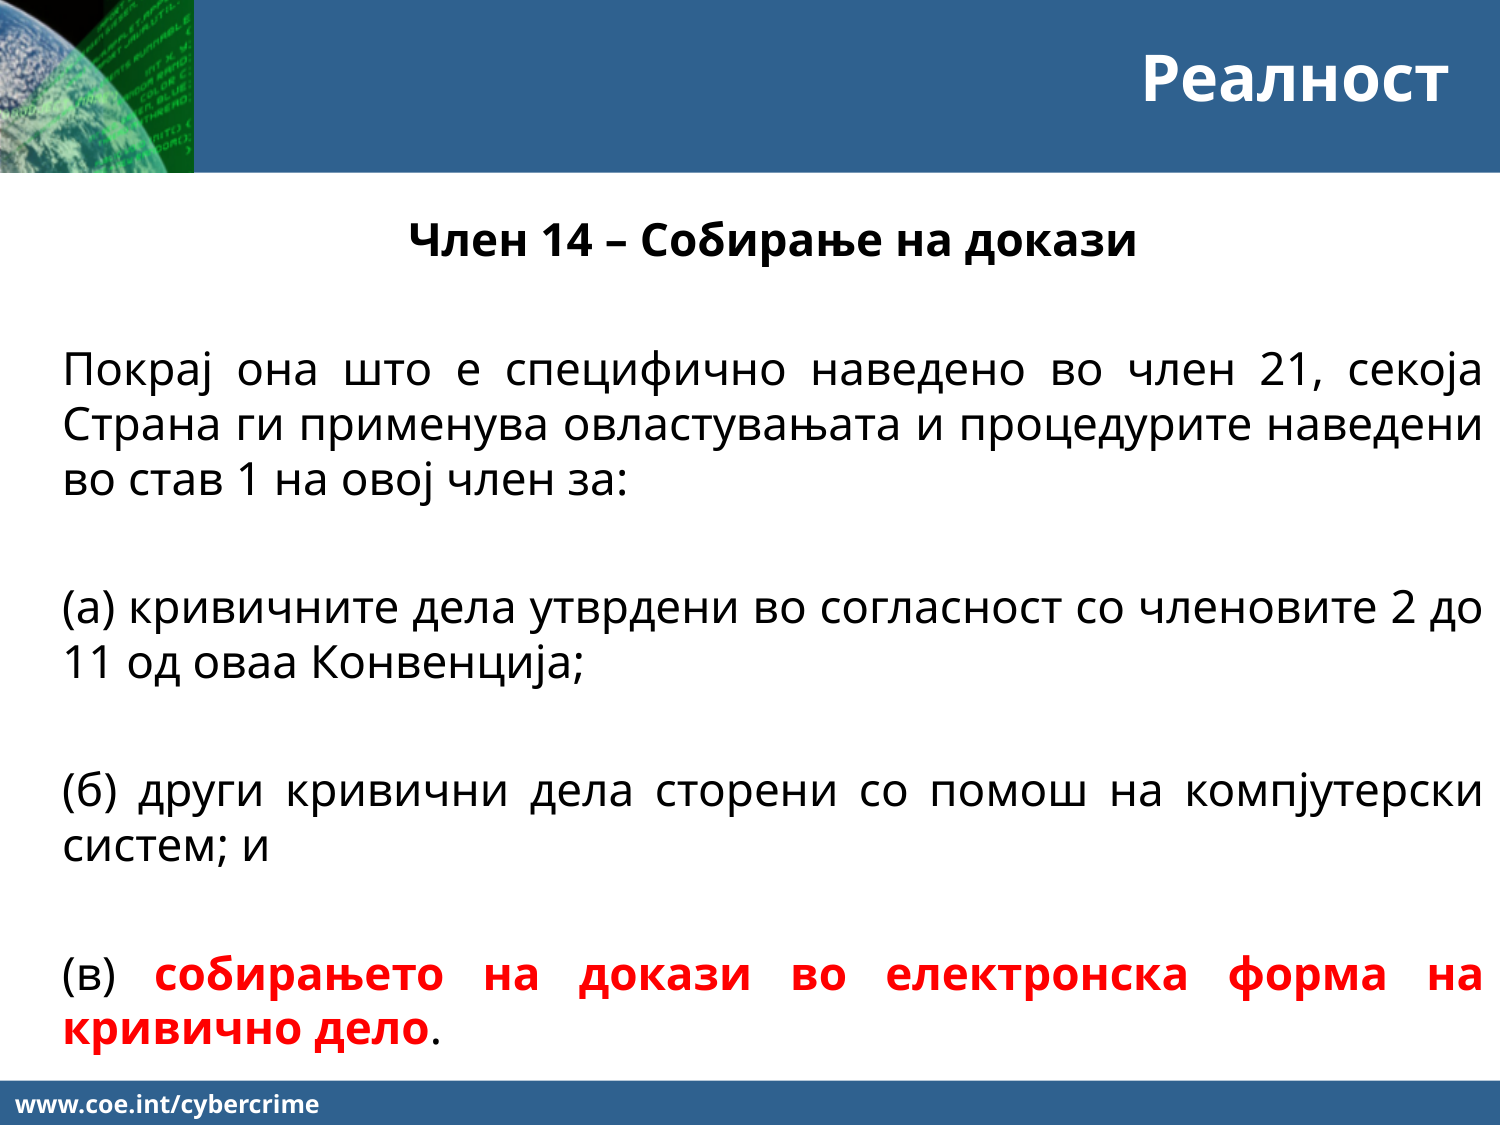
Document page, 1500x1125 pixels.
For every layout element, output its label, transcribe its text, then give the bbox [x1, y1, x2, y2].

picture [0, 0, 194, 173]
text_box www.coe.int/cybercrime [0, 1079, 1500, 1125]
text_box Реалност [206, 29, 1483, 122]
text_box [197, 0, 1500, 175]
text_box Член 14 – Собирање на докази Покрај она што е специфично наведено во член 21, секоја Страна ги применува овластувањата и процедурите наведени во став 1 на овој член за: (а) кривичните дела утврдени во согласност со членовите 2 до 11 од оваа Конвенција; (б) други кривични дела сторени со помош на компјутерски систем; и (в) собирањето на докази во електронска форма на кривично дело. [47, 175, 1500, 983]
